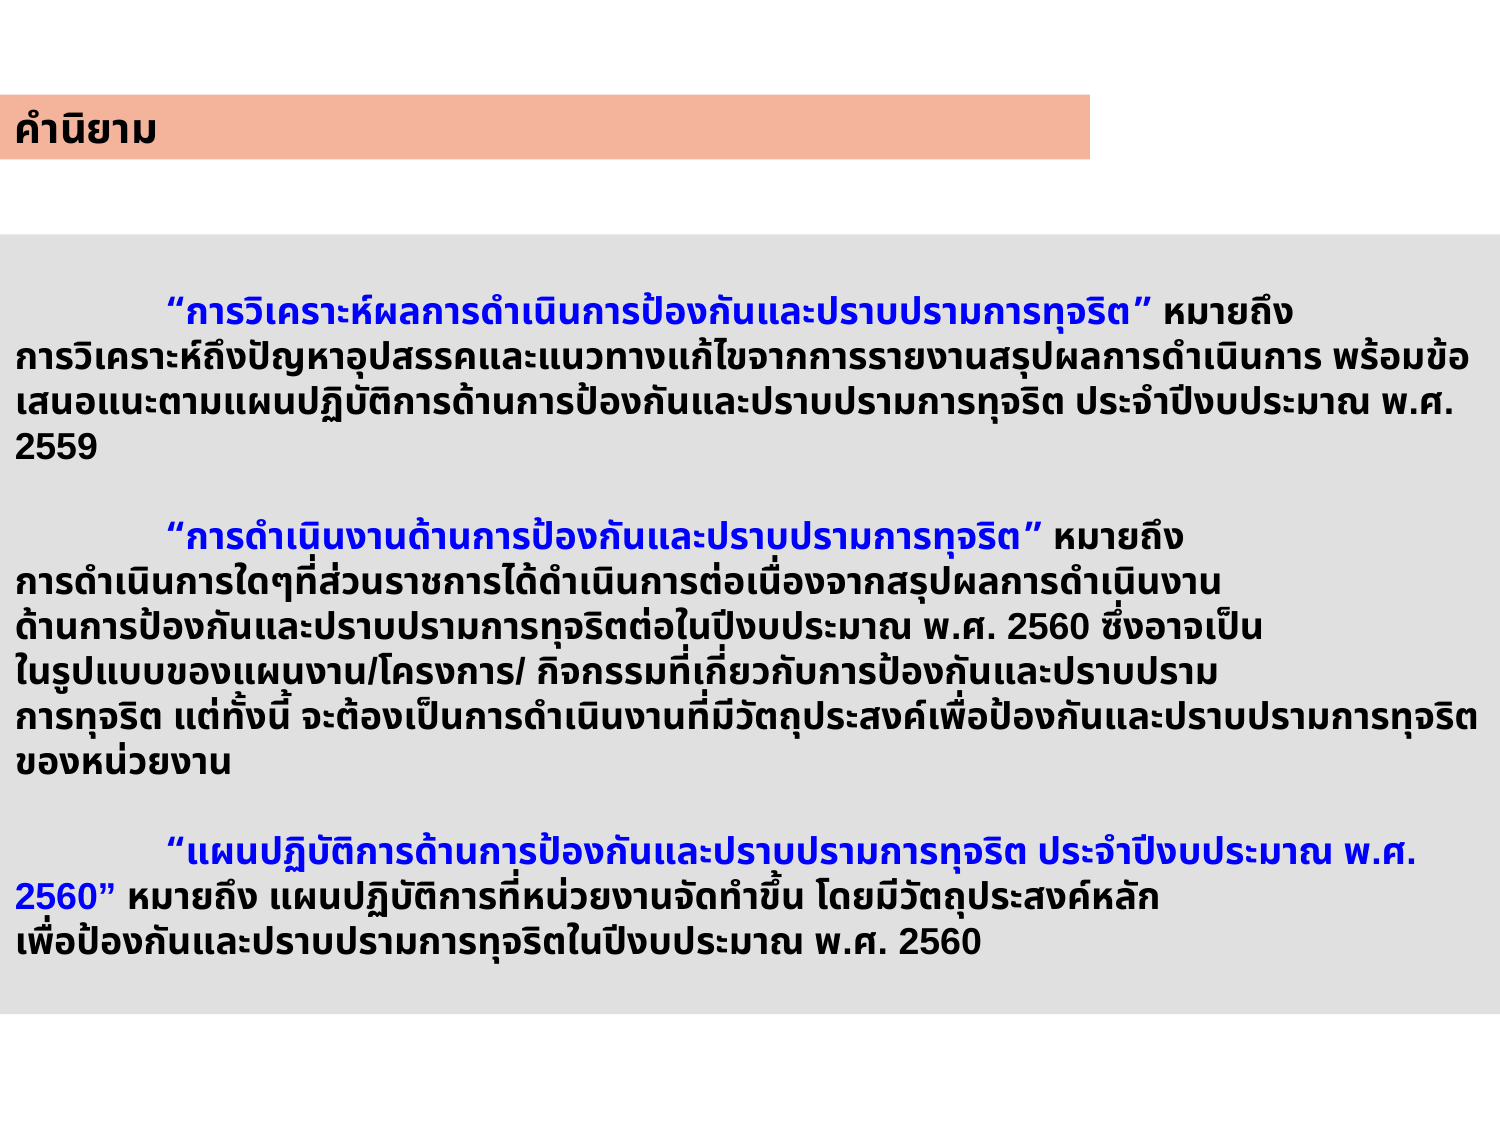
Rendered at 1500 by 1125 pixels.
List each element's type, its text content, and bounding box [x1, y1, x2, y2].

text_box “การวิเคราะห์ผลการดำเนินการป้องกันและปราบปรามการทุจริต” หมายถึง การวิเคราะห์ถึงปัญหาอุปสรรคและแนวทางแก้ไขจากการรายงานสรุปผลการดำเนินการ พร้อมข้อเสนอแนะตามแผนปฏิบัติการด้านการป้องกันและปราบปรามการทุจริต ประจำปีงบประมาณ พ.ศ. 2559 “การดำเนินงานด้านการป้องกันและปราบปรามการทุจริต” หมายถึง การดำเนินการใดๆที่ส่วนราชการได้ดำเนินการต่อเนื่องจากสรุปผลการดำเนินงาน ด้านการป้องกันและปราบปรามการทุจริตต่อในปีงบประมาณ พ.ศ. 2560 ซึ่งอาจเป็น ในรูปแบบของแผนงาน/โครงการ/ กิจกรรมที่เกี่ยวกับการป้องกันและปราบปราม การทุจริต แต่ทั้งนี้ จะต้องเป็นการดำเนินงานที่มีวัตถุประสงค์เพื่อป้องกันและปราบปรามการทุจริตของหน่วยงาน “แผนปฏิบัติการด้านการป้องกันและปราบปรามการทุจริต ประจำปีงบประมาณ พ.ศ. 2560” หมายถึง แผนปฏิบัติการที่หน่วยงานจัดทำขึ้น โดยมีวัตถุประสงค์หลัก เพื่อป้องกันและปราบปรามการทุจริตในปีงบประมาณ พ.ศ. 2560 [0, 234, 1500, 1015]
text_box คำนิยาม [0, 94, 1090, 160]
